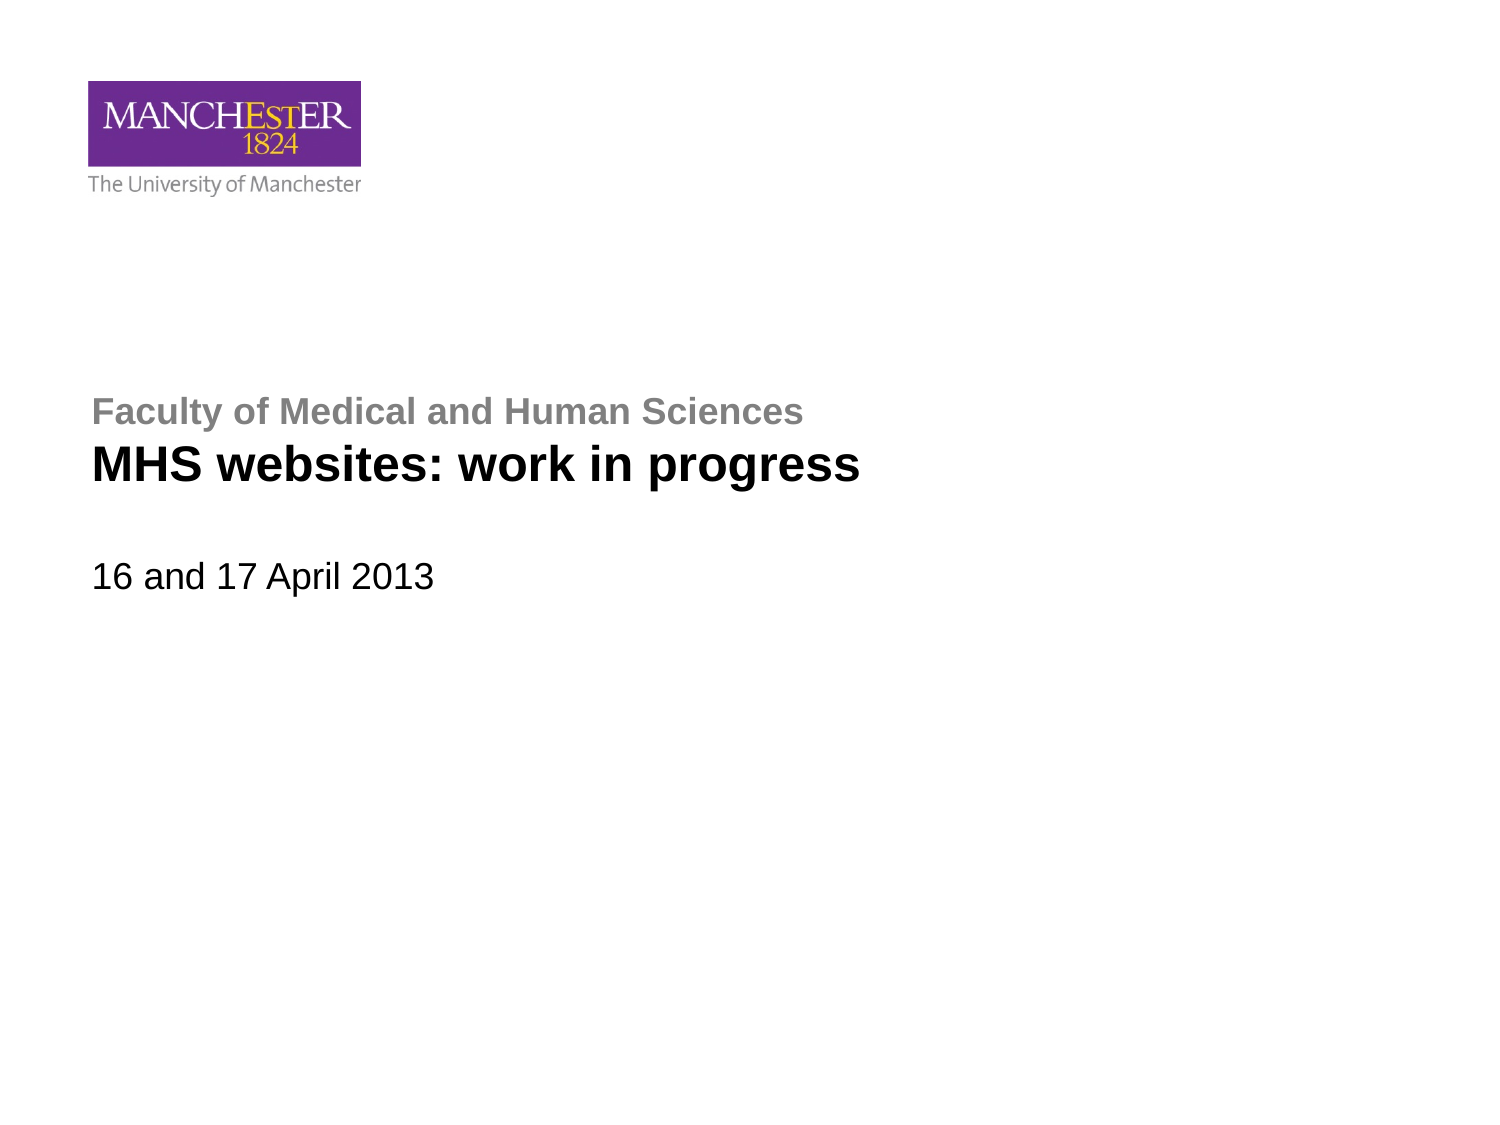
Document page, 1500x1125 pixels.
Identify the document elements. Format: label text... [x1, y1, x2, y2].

text_box Faculty of Medical and Human Sciences MHS websites: work in progress 16 and 17 April 2013 [76, 290, 1270, 693]
picture [88, 80, 361, 197]
